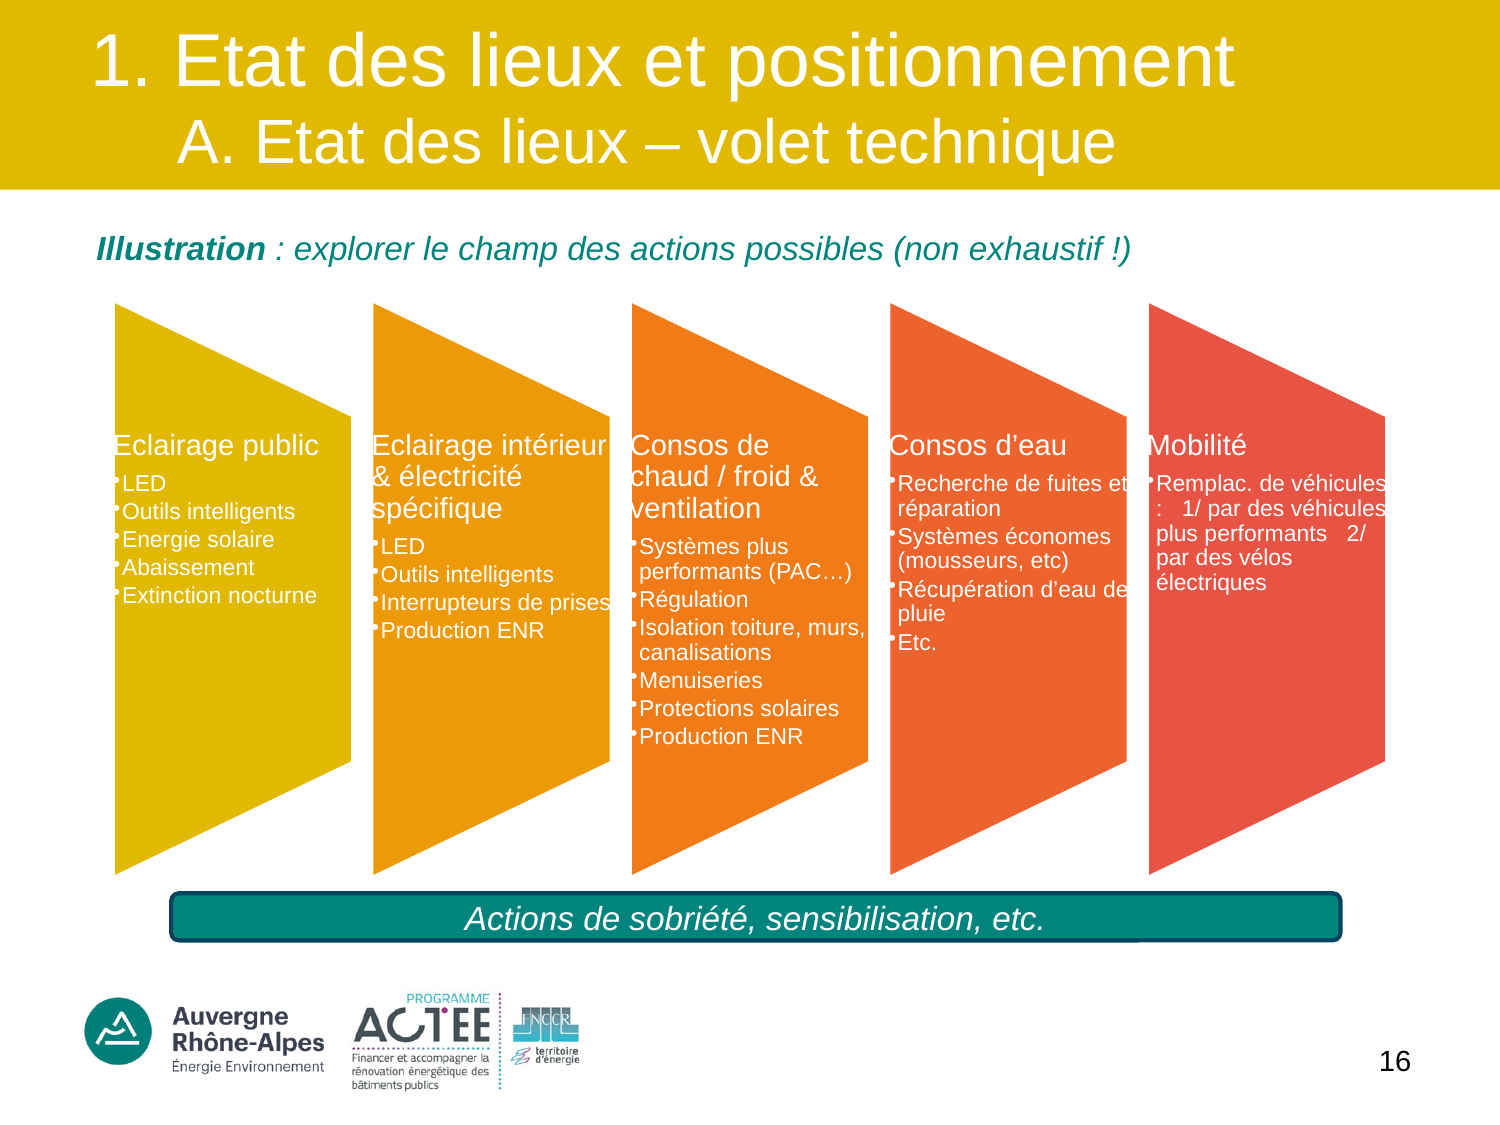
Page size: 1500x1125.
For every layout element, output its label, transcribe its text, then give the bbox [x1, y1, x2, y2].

text_box Actions de sobriété, sensibilisation, etc. [169, 891, 1343, 943]
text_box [111, 299, 1389, 879]
picture [348, 987, 586, 1094]
list Illustration : explorer le champ des actions possibles (non exhaustif !) [74, 219, 1426, 268]
title 1. Etat des lieux et positionnement A. Etat des lieux – volet technique [74, 0, 1426, 188]
picture [76, 987, 337, 1085]
